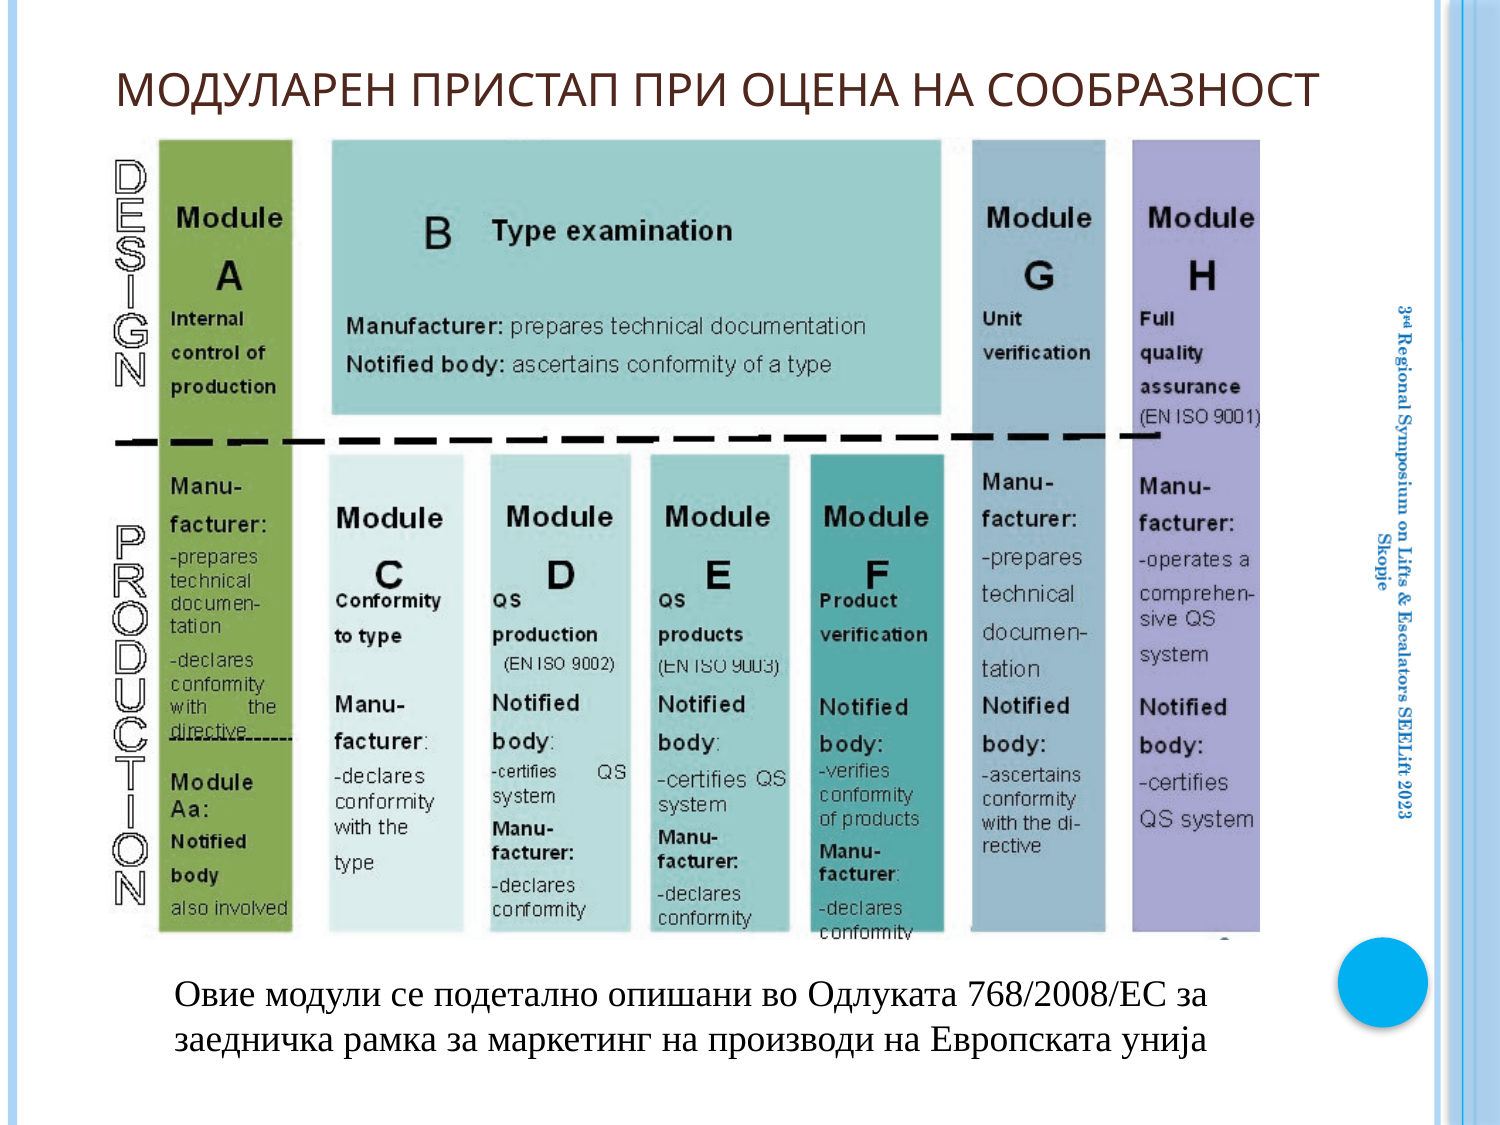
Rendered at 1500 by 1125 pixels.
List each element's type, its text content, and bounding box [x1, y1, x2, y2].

text_box [0, 456, 97, 521]
text_box Овие модули се подетално опишани во Одлуката 768/2008/EC за заедничка рамка за маркетинг на производи на Европската унија [159, 961, 1270, 1066]
text_box Модуларен пристап при оцена на сообразност [100, 53, 1364, 123]
picture [103, 136, 1261, 941]
picture [1363, 265, 1425, 859]
